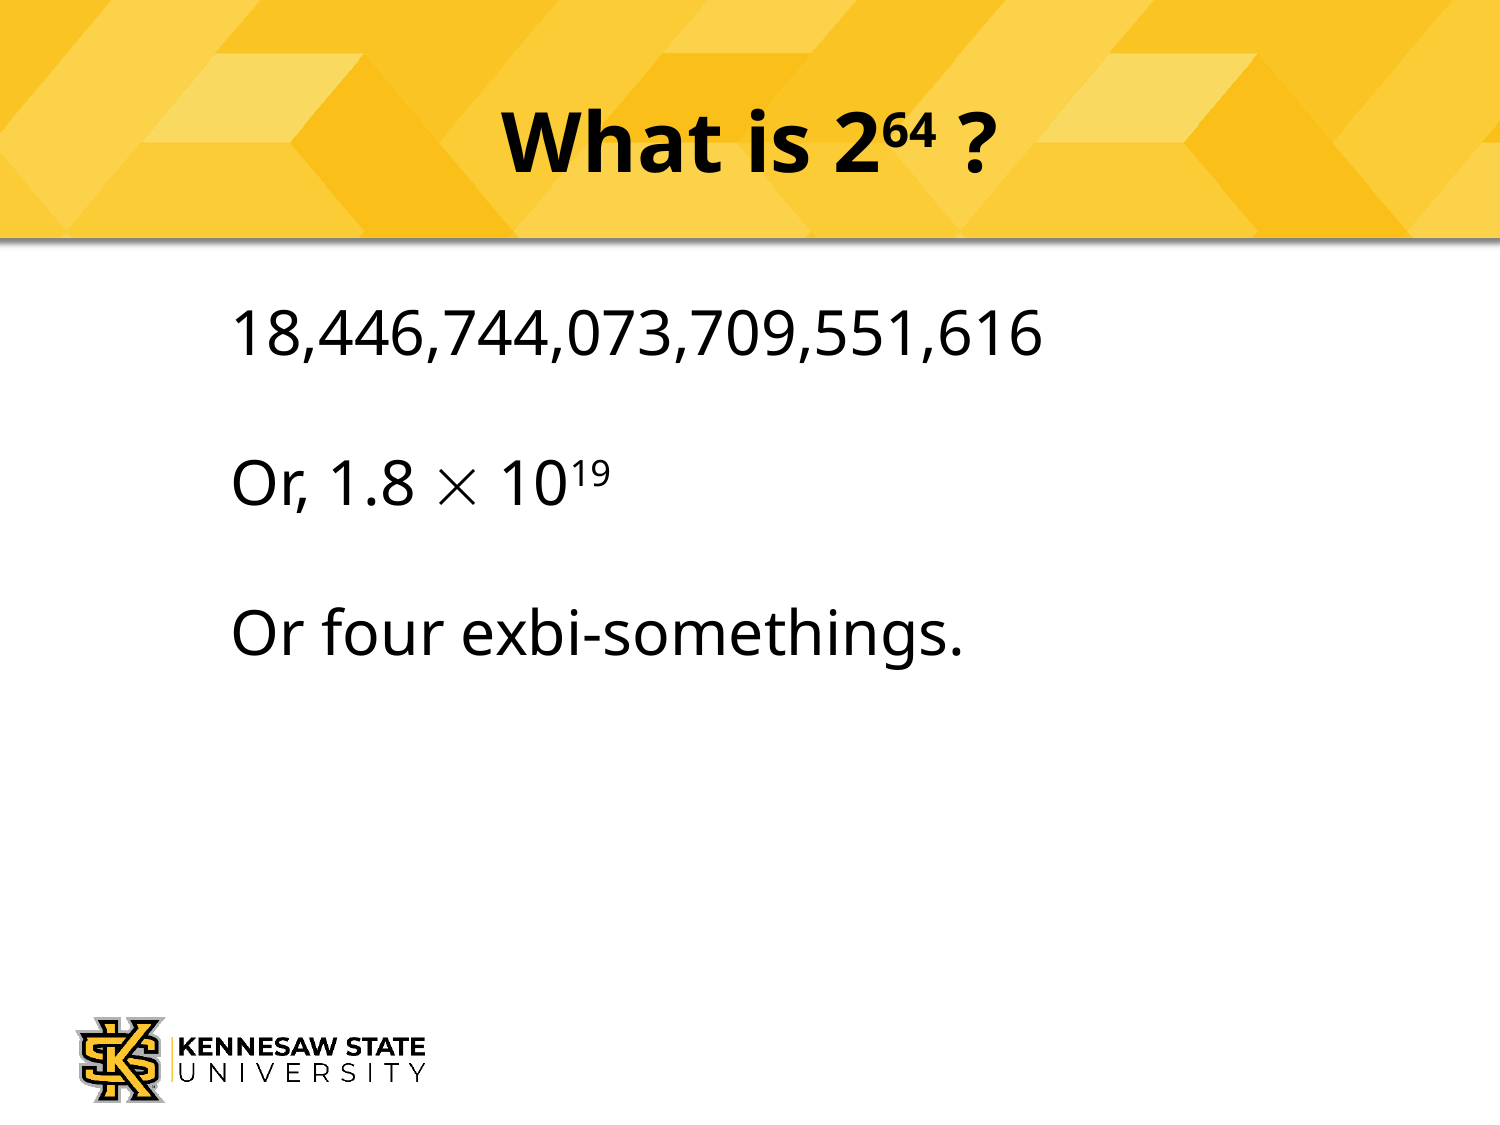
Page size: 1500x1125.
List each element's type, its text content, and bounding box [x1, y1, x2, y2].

text_box 18,446,744,073,709,551,616 Or, 1.8  1019 Or four exbi-somethings. [211, 284, 1352, 678]
picture [75, 1017, 425, 1103]
picture [0, 0, 1500, 251]
title What is 264 ? [75, 45, 1425, 233]
